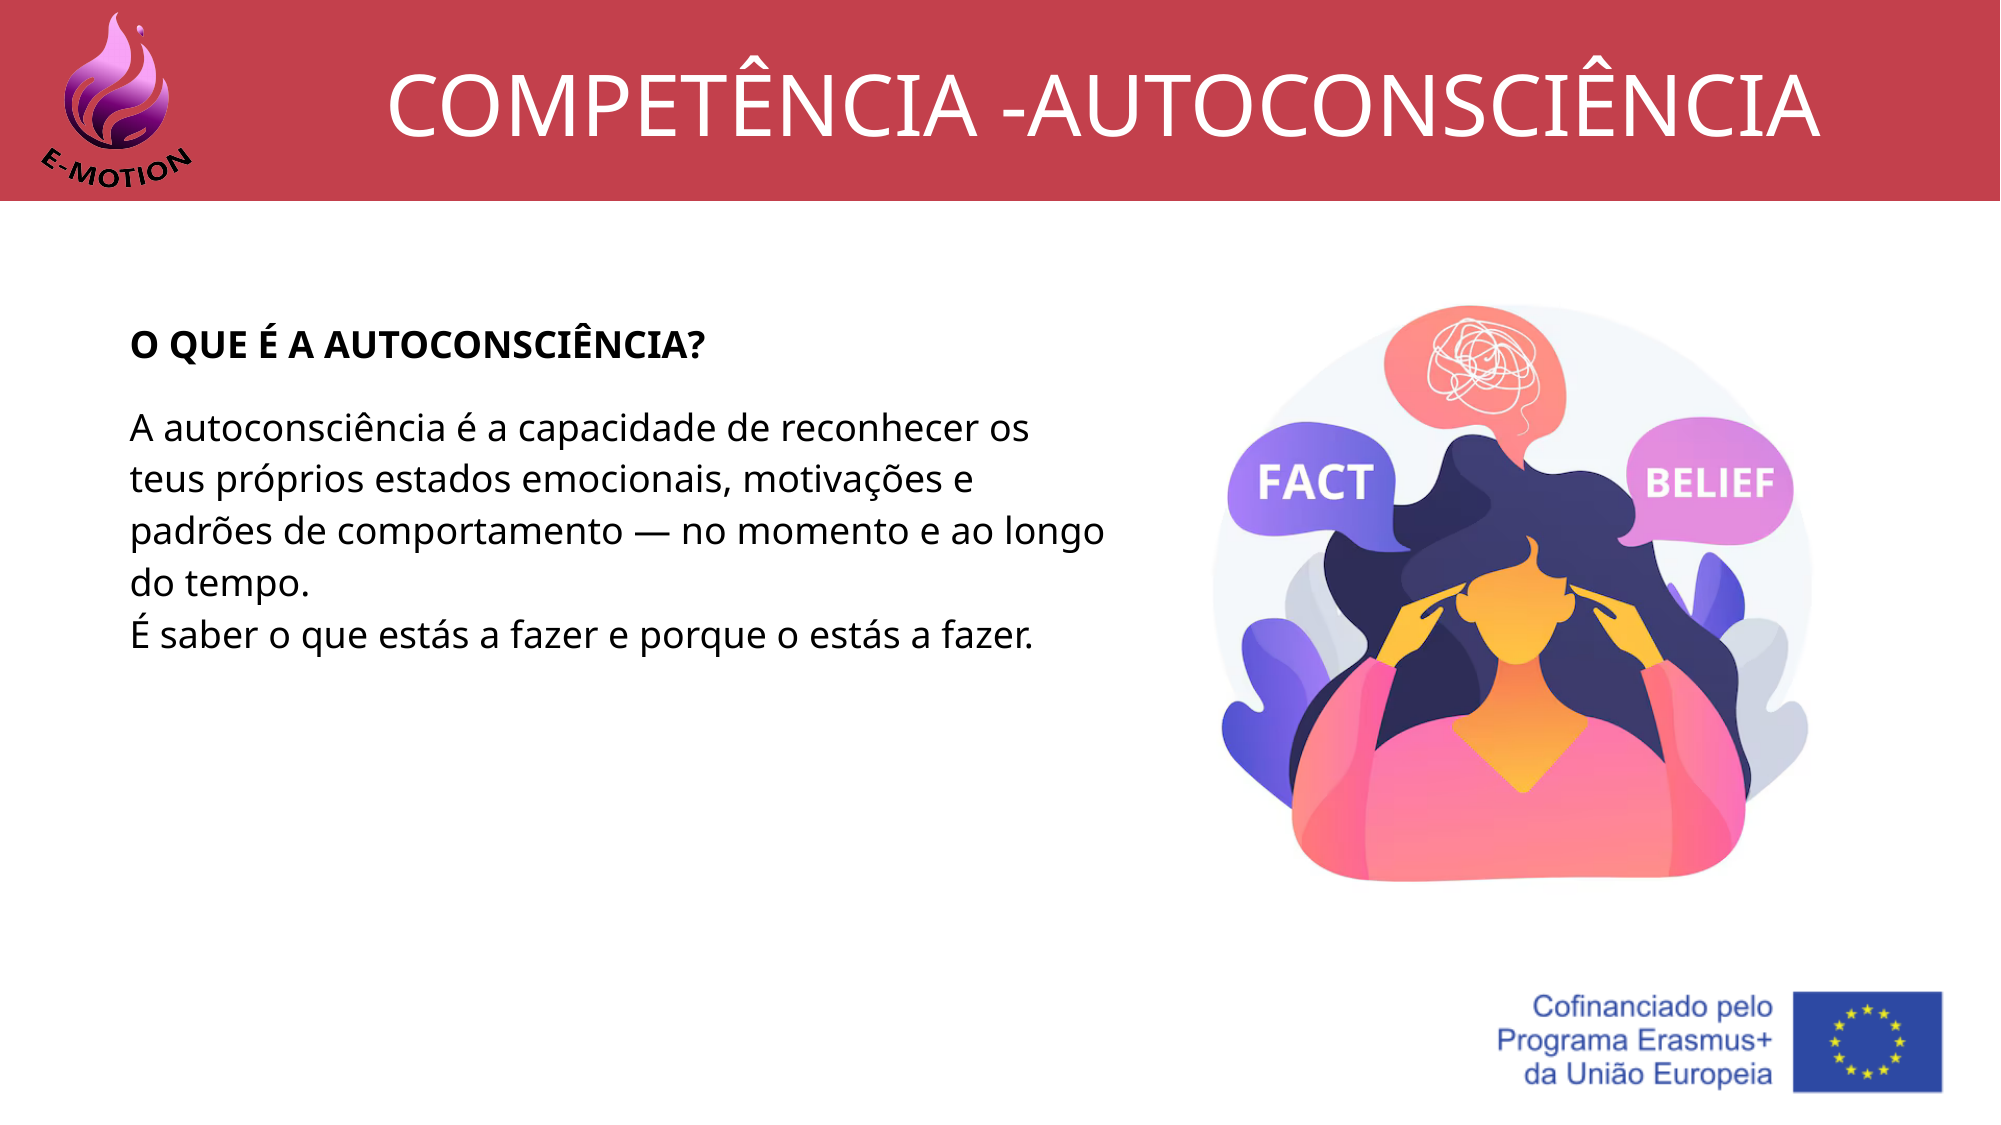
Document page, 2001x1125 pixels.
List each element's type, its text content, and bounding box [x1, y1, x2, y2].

text_box COMPETÊNCIA -AUTOCONSCIÊNCIA [257, 47, 1838, 170]
picture [1126, 208, 2000, 1125]
picture [0, 0, 253, 247]
text_box O QUE É A AUTOCONSCIÊNCIA? A autoconsciência é a capacidade de reconhecer os teus próprios estados emocionais, motivações e padrões de comportamento — no momento e ao longo do tempo. É saber o que estás a fazer e porque o estás a fazer. [114, 306, 1121, 740]
